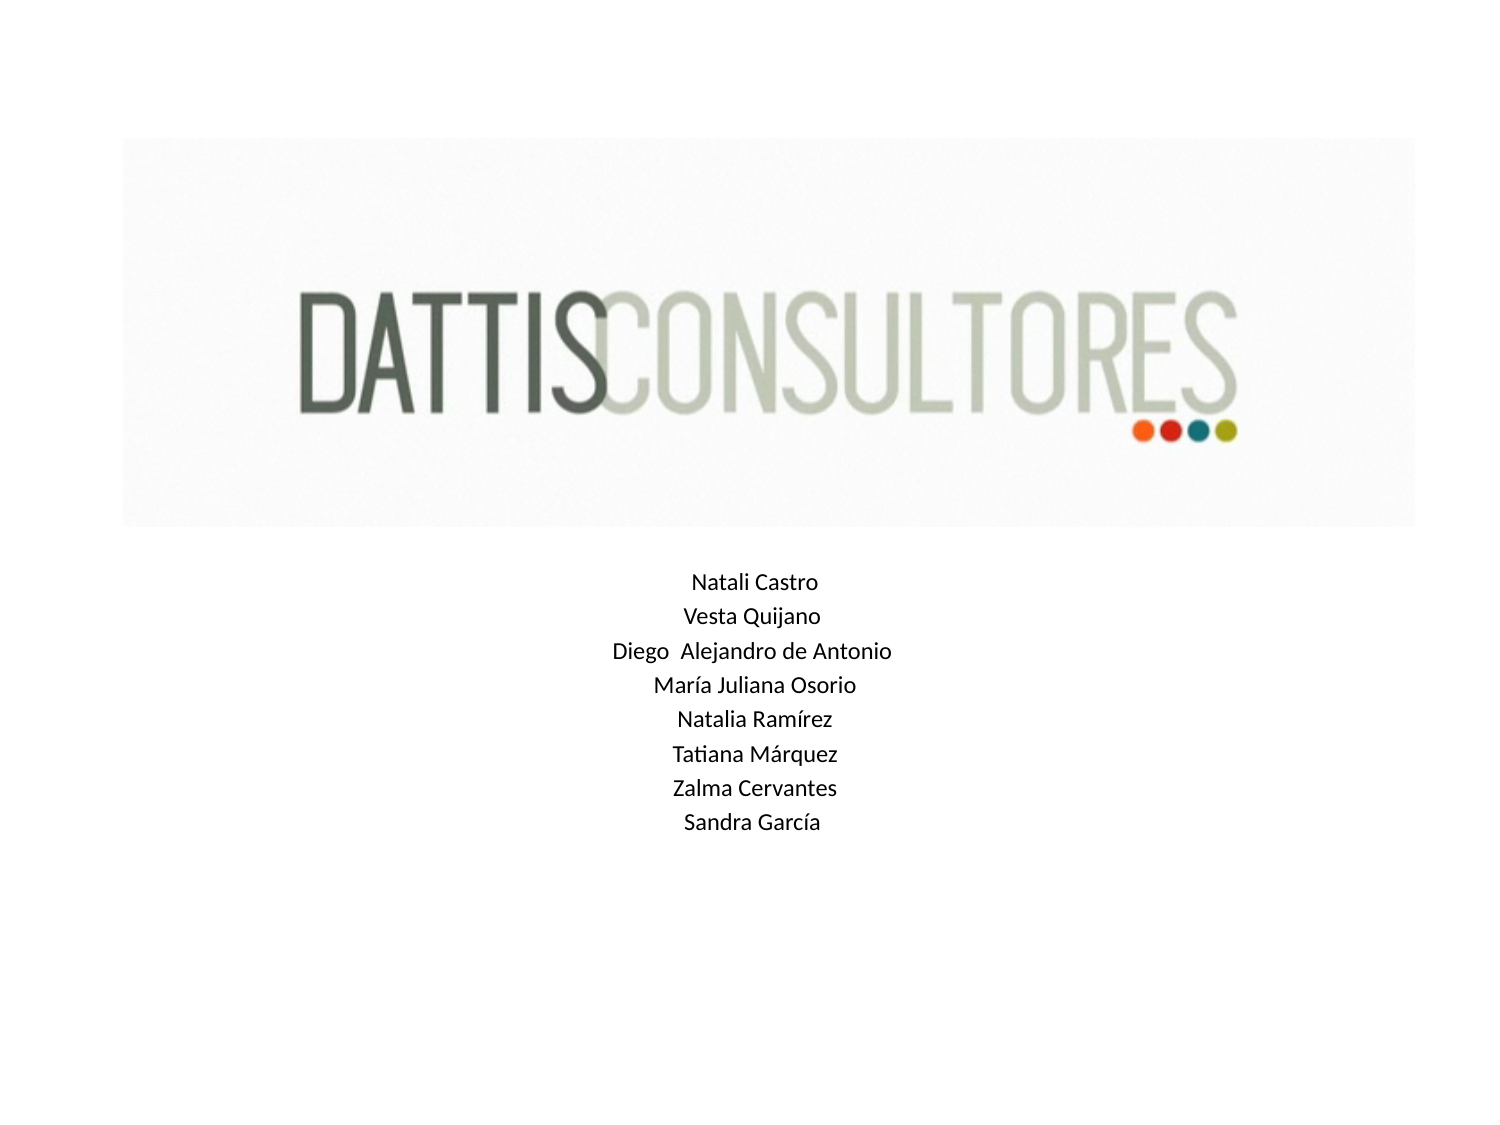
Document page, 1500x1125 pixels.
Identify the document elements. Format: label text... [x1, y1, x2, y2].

subtitle Natali Castro Vesta Quijano Diego Alejandro de Antonio María Juliana Osorio Natalia Ramírez Tatiana Márquez Zalma Cervantes Sandra García [230, 558, 1281, 846]
picture [119, 137, 1436, 528]
